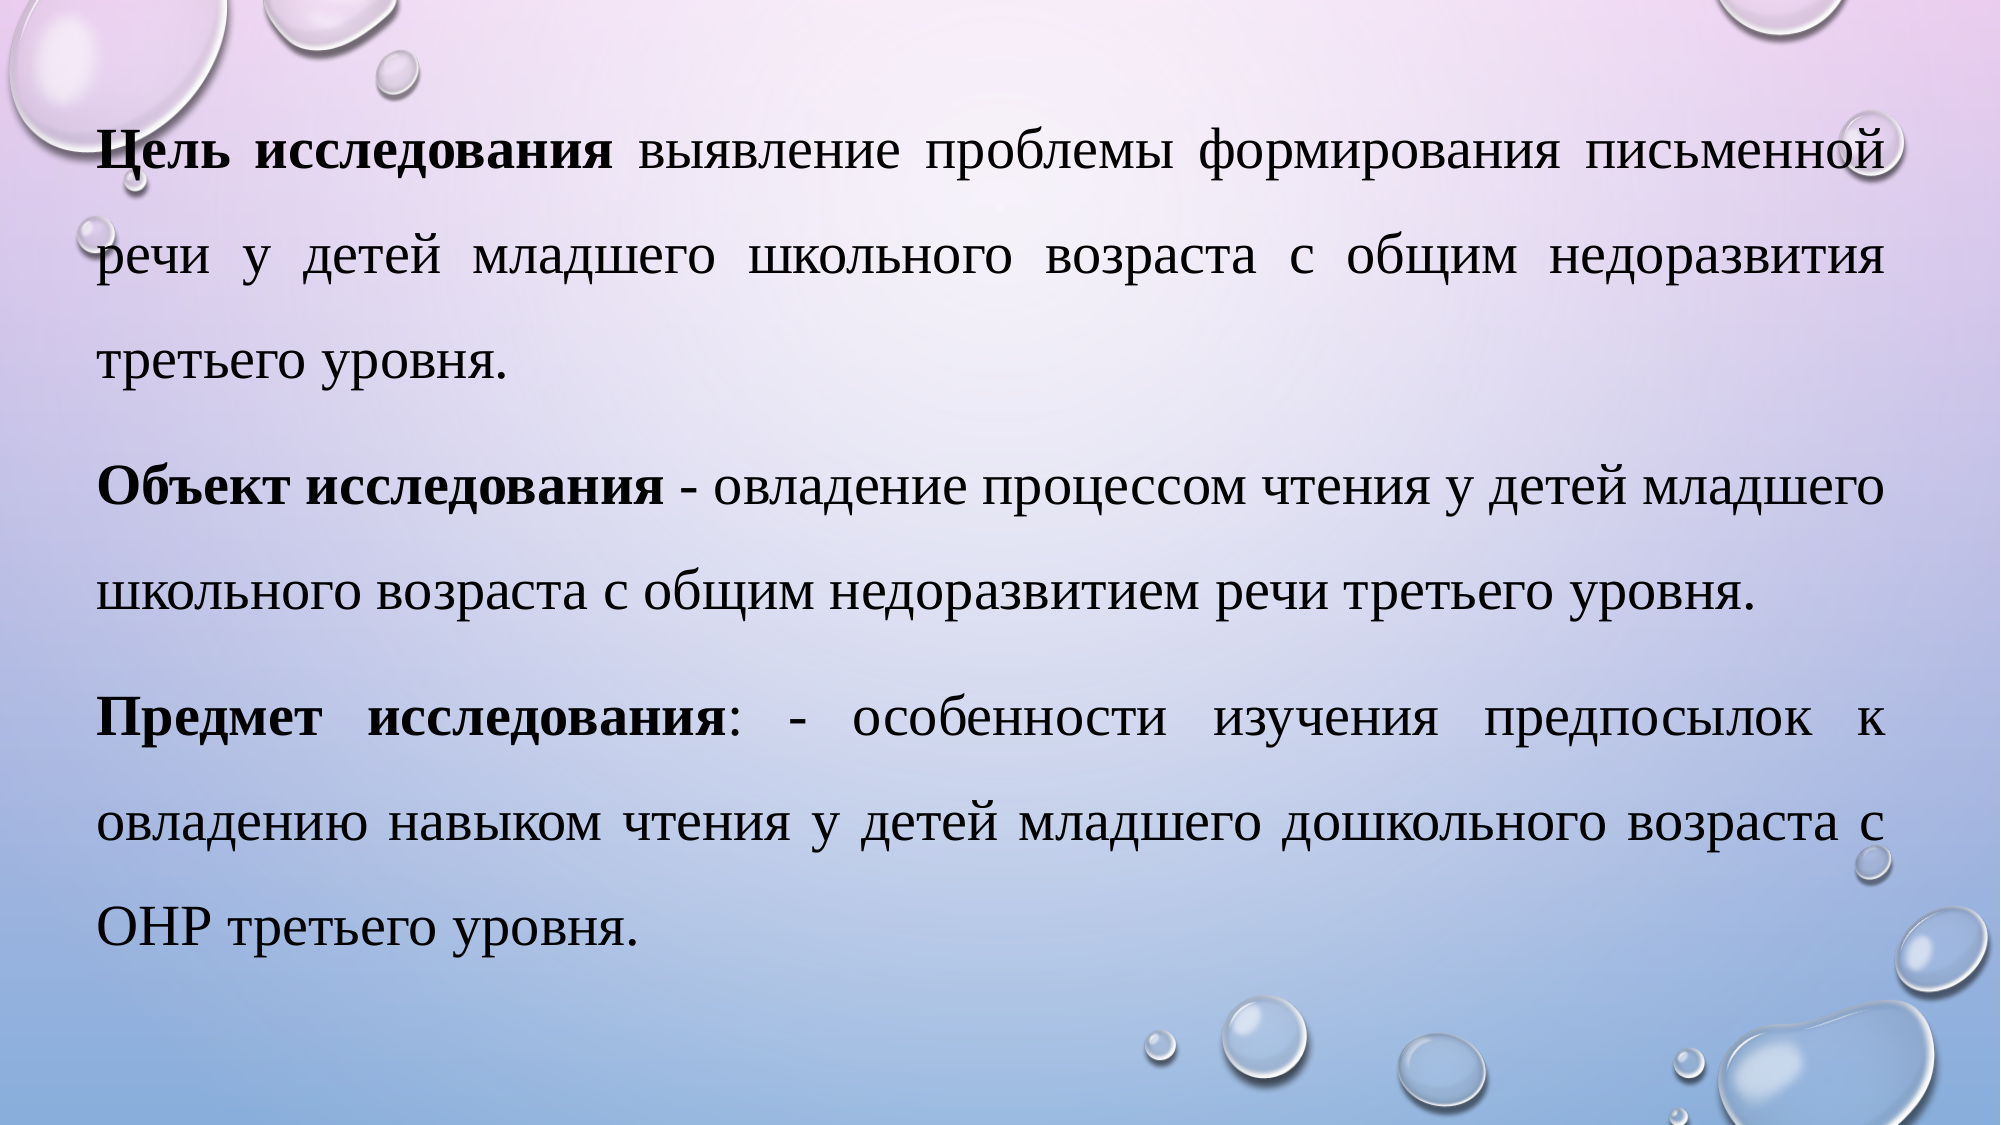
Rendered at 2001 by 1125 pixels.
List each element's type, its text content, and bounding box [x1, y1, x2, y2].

text_box Цель исследования выявление проблемы формирования письменной речи у детей младшего школьного возраста с общим недоразвития третьего уровня. Объект исследования - овладение процессом чтения у детей младшего школьного возраста с общим недоразвитием речи третьего уровня. Предмет исследования: - особенности изучения предпосылок к овладению навыком чтения у детей младшего дошкольного возраста с ОНР третьего уровня. [81, 68, 1901, 965]
picture [0, 0, 2000, 1125]
